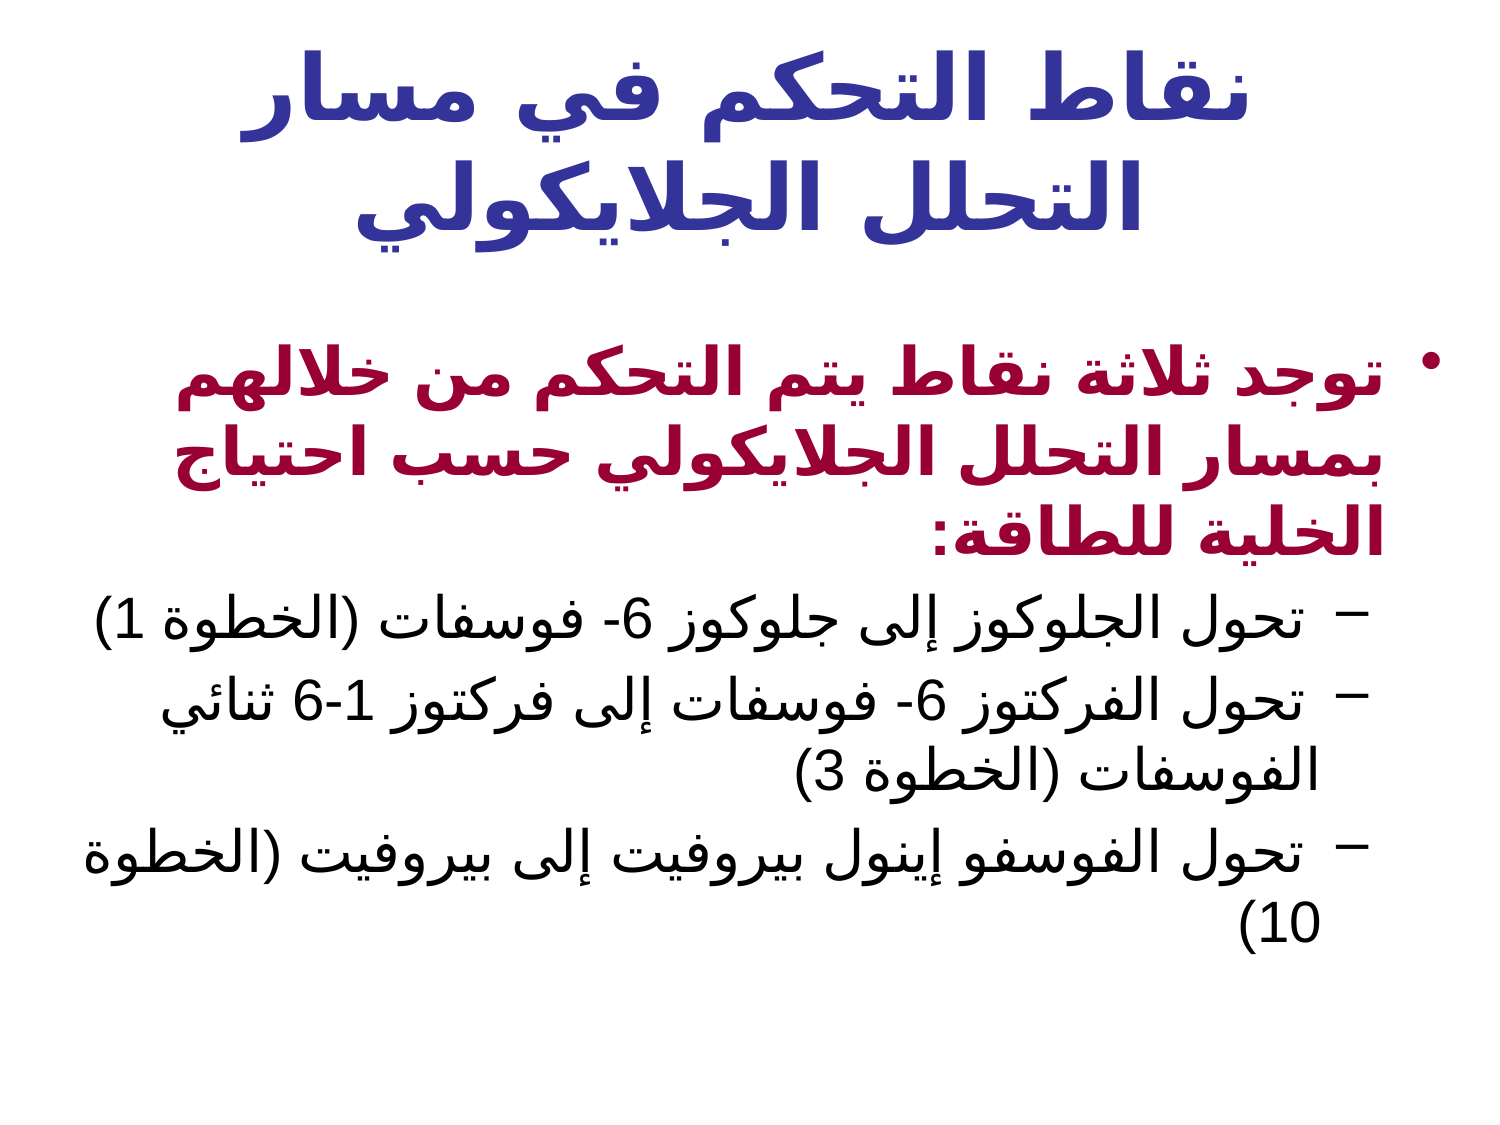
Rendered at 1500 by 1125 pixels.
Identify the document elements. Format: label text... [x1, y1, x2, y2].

list توجد ثلاثة نقاط يتم التحكم من خلالهم بمسار التحلل الجلايكولي حسب احتياج الخلية للطاقة: تحول الجلوكوز إلى جلوكوز 6- فوسفات (الخطوة 1) تحول الفركتوز 6- فوسفات إلى فركتوز 1-6 ثنائي الفوسفات (الخطوة 3) تحول الفوسفو إينول بيروفيت إلى بيروفيت (الخطوة 10) [40, 321, 1460, 859]
title نقاط التحكم في مسار التحلل الجلايكولي [74, 44, 1426, 233]
